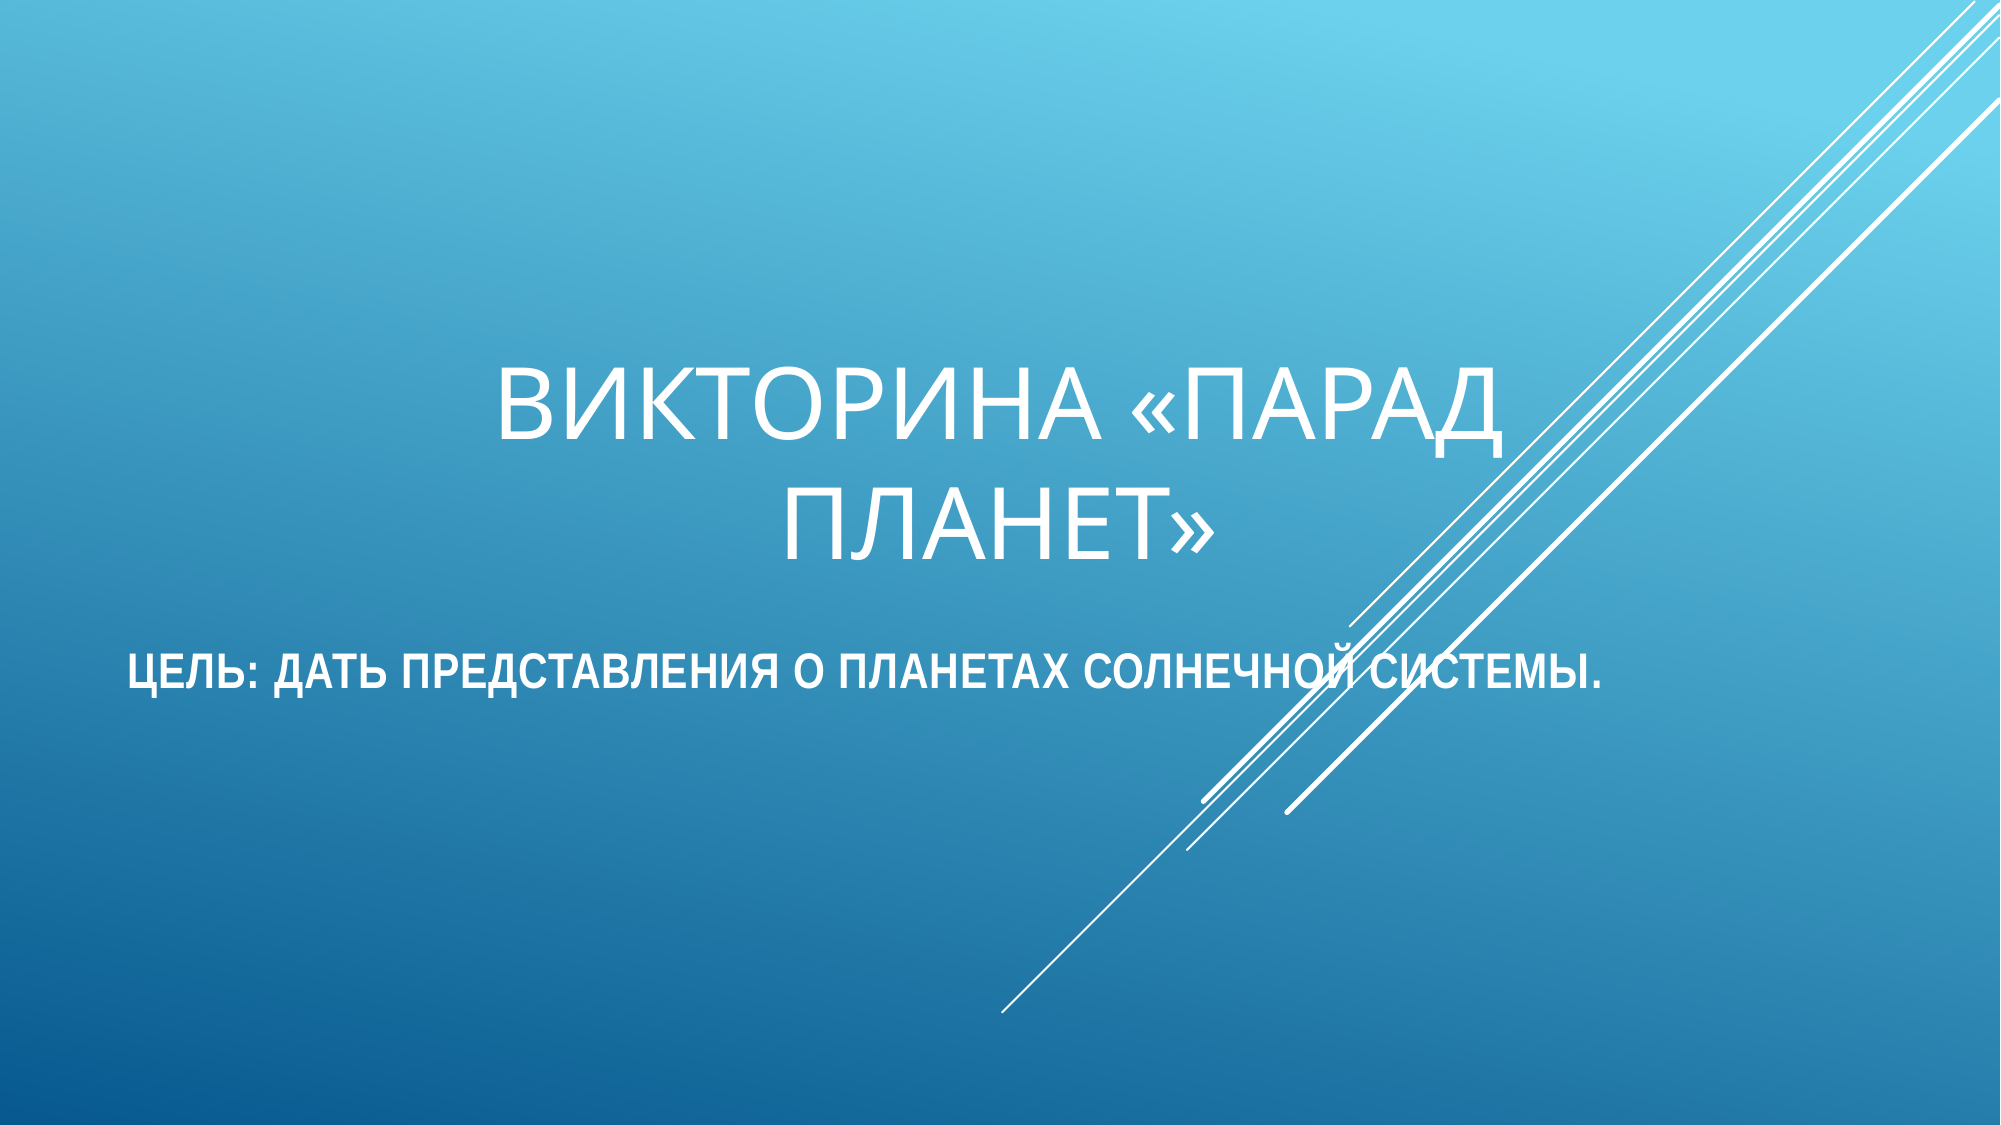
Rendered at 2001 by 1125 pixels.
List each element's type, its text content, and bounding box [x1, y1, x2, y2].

subtitle ЦЕЛЬ: Дать представления о планетах Солнечной системы. [112, 630, 1805, 950]
title Викторина «парад планет» [342, 99, 1655, 588]
